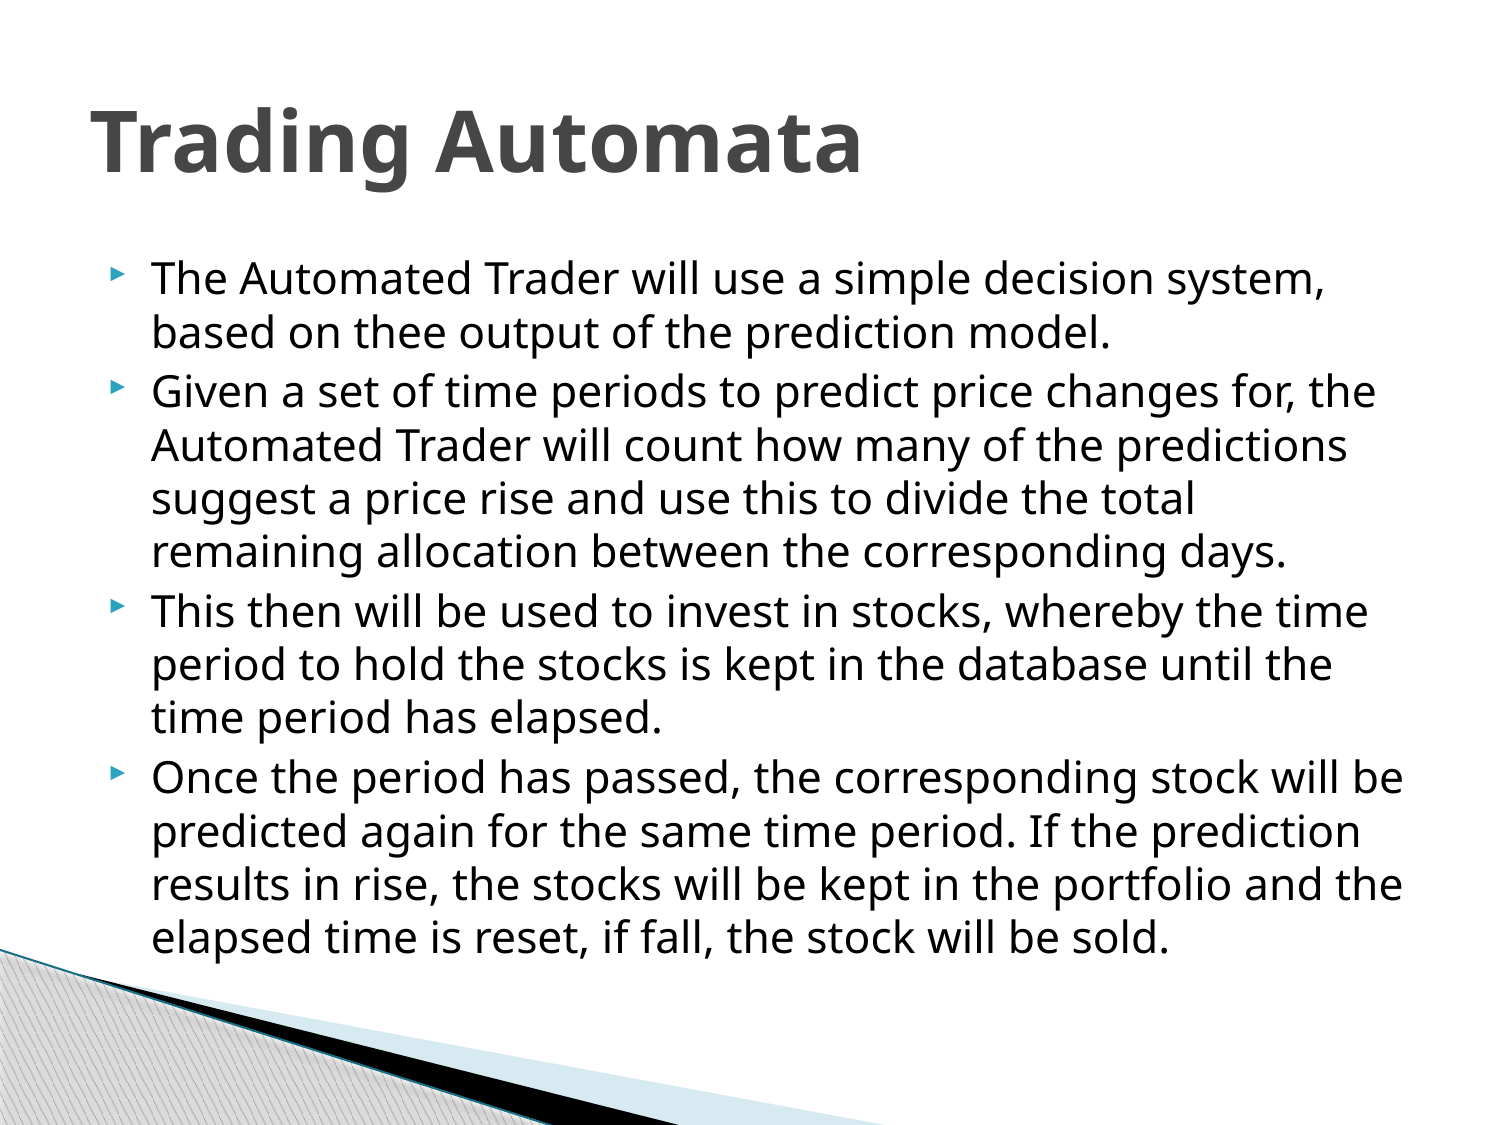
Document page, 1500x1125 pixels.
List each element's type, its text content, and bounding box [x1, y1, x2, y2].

title Trading Automata [75, 45, 1425, 233]
list The Automated Trader will use a simple decision system, based on thee output of the prediction model. Given a set of time periods to predict price changes for, the Automated Trader will count how many of the predictions suggest a price rise and use this to divide the total remaining allocation between the corresponding days. This then will be used to invest in stocks, whereby the time period to hold the stocks is kept in the database until the time period has elapsed. Once the period has passed, the corresponding stock will be predicted again for the same time period. If the prediction results in rise, the stocks will be kept in the portfolio and the elapsed time is reset, if fall, the stock will be sold. [75, 243, 1425, 986]
